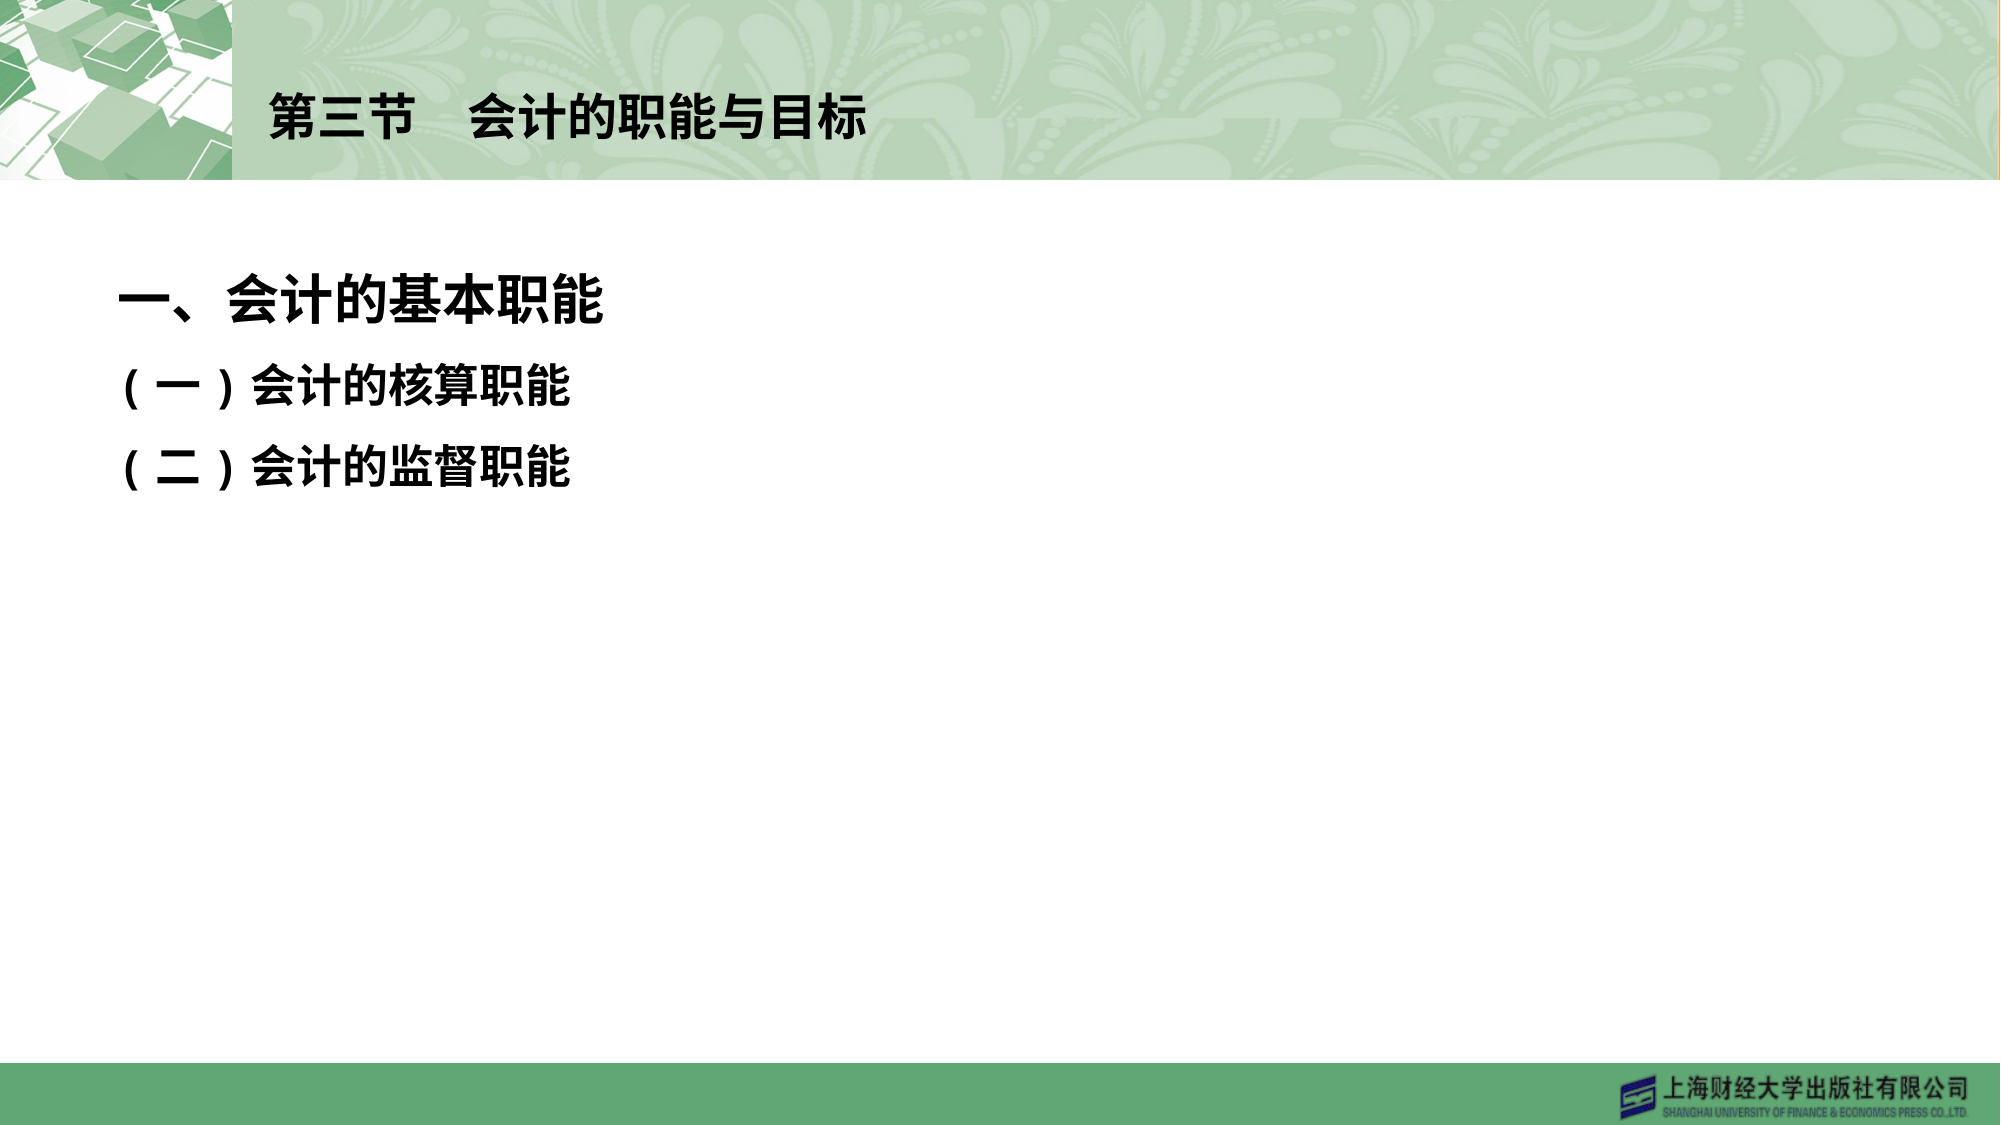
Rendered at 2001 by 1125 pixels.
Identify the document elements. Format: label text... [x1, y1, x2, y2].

picture [0, 0, 2001, 1125]
list 一、会计的基本职能 (一)会计的核算职能 (二)会计的监督职能 [102, 241, 1898, 1065]
title 第三节 会计的职能与目标 [252, 64, 1609, 168]
